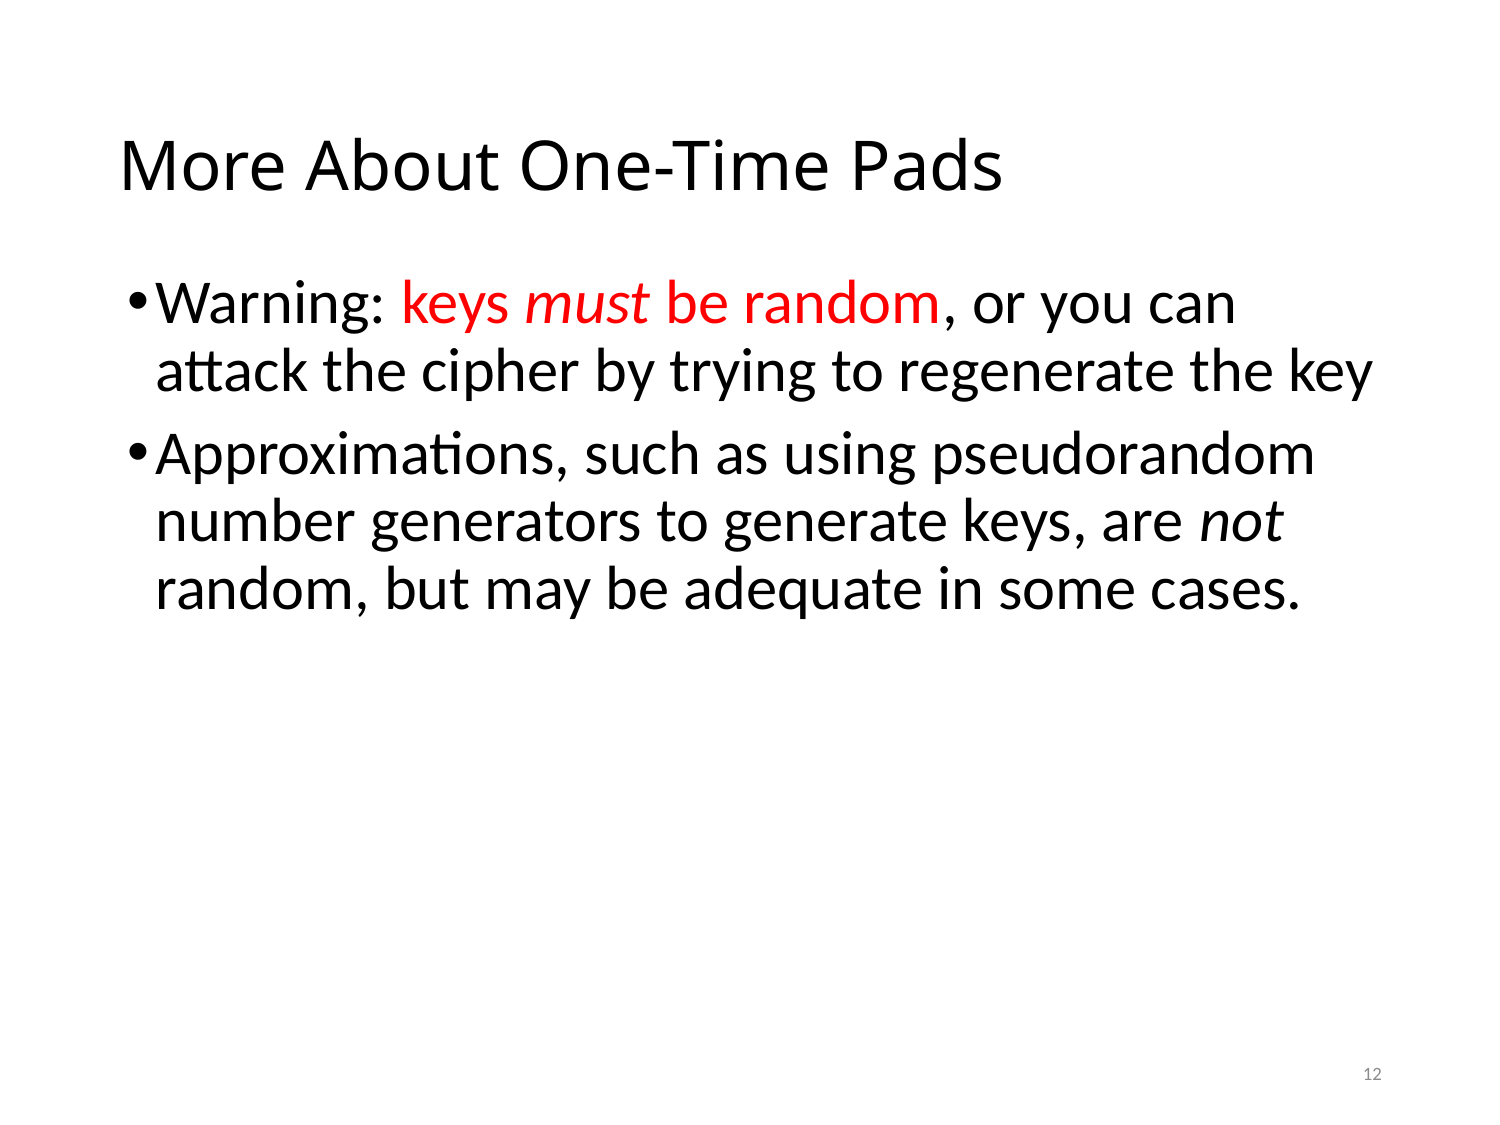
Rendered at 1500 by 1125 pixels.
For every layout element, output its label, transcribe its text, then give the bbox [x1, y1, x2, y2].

list Warning: keys must be random, or you can attack the cipher by trying to regenerate the key Approximations, such as using pseudorandom number generators to generate keys, are not random, but may be adequate in some cases. [112, 262, 1399, 1089]
title More About One-Time Pads [103, 59, 1397, 278]
slide_number 12 [1059, 1042, 1397, 1103]
